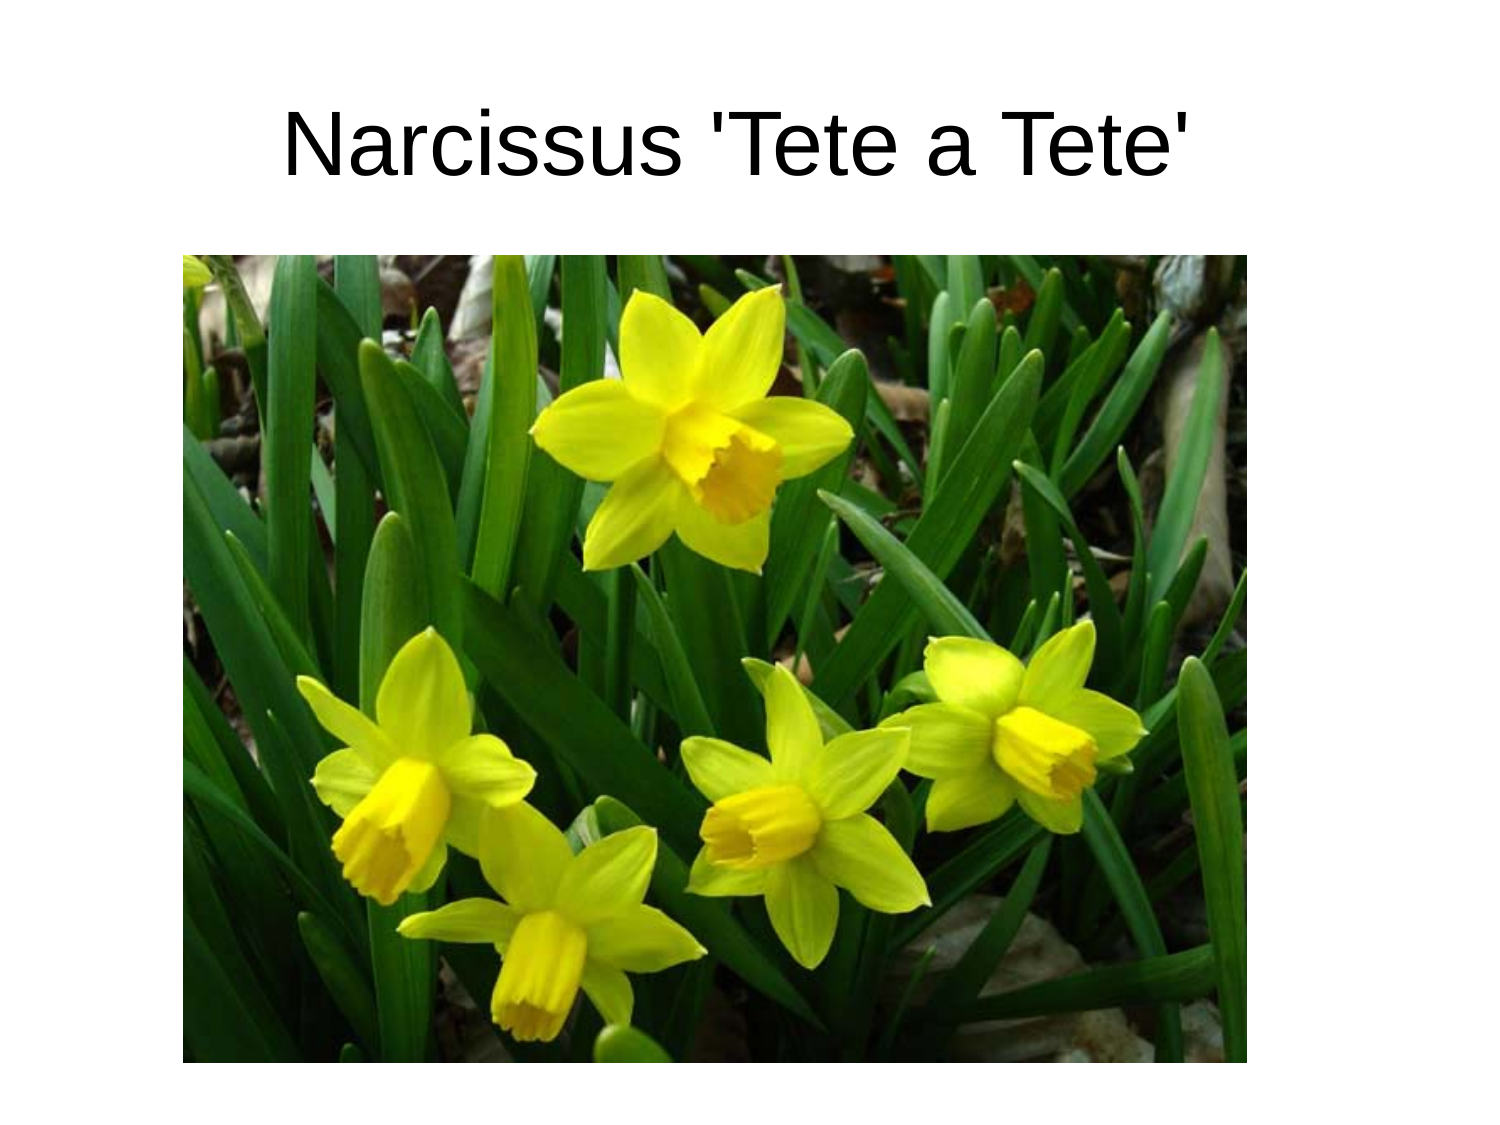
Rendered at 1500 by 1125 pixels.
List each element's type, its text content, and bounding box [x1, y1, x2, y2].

title Narcissus 'Tete a Tete' [75, 45, 1425, 233]
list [182, 255, 1247, 1064]
